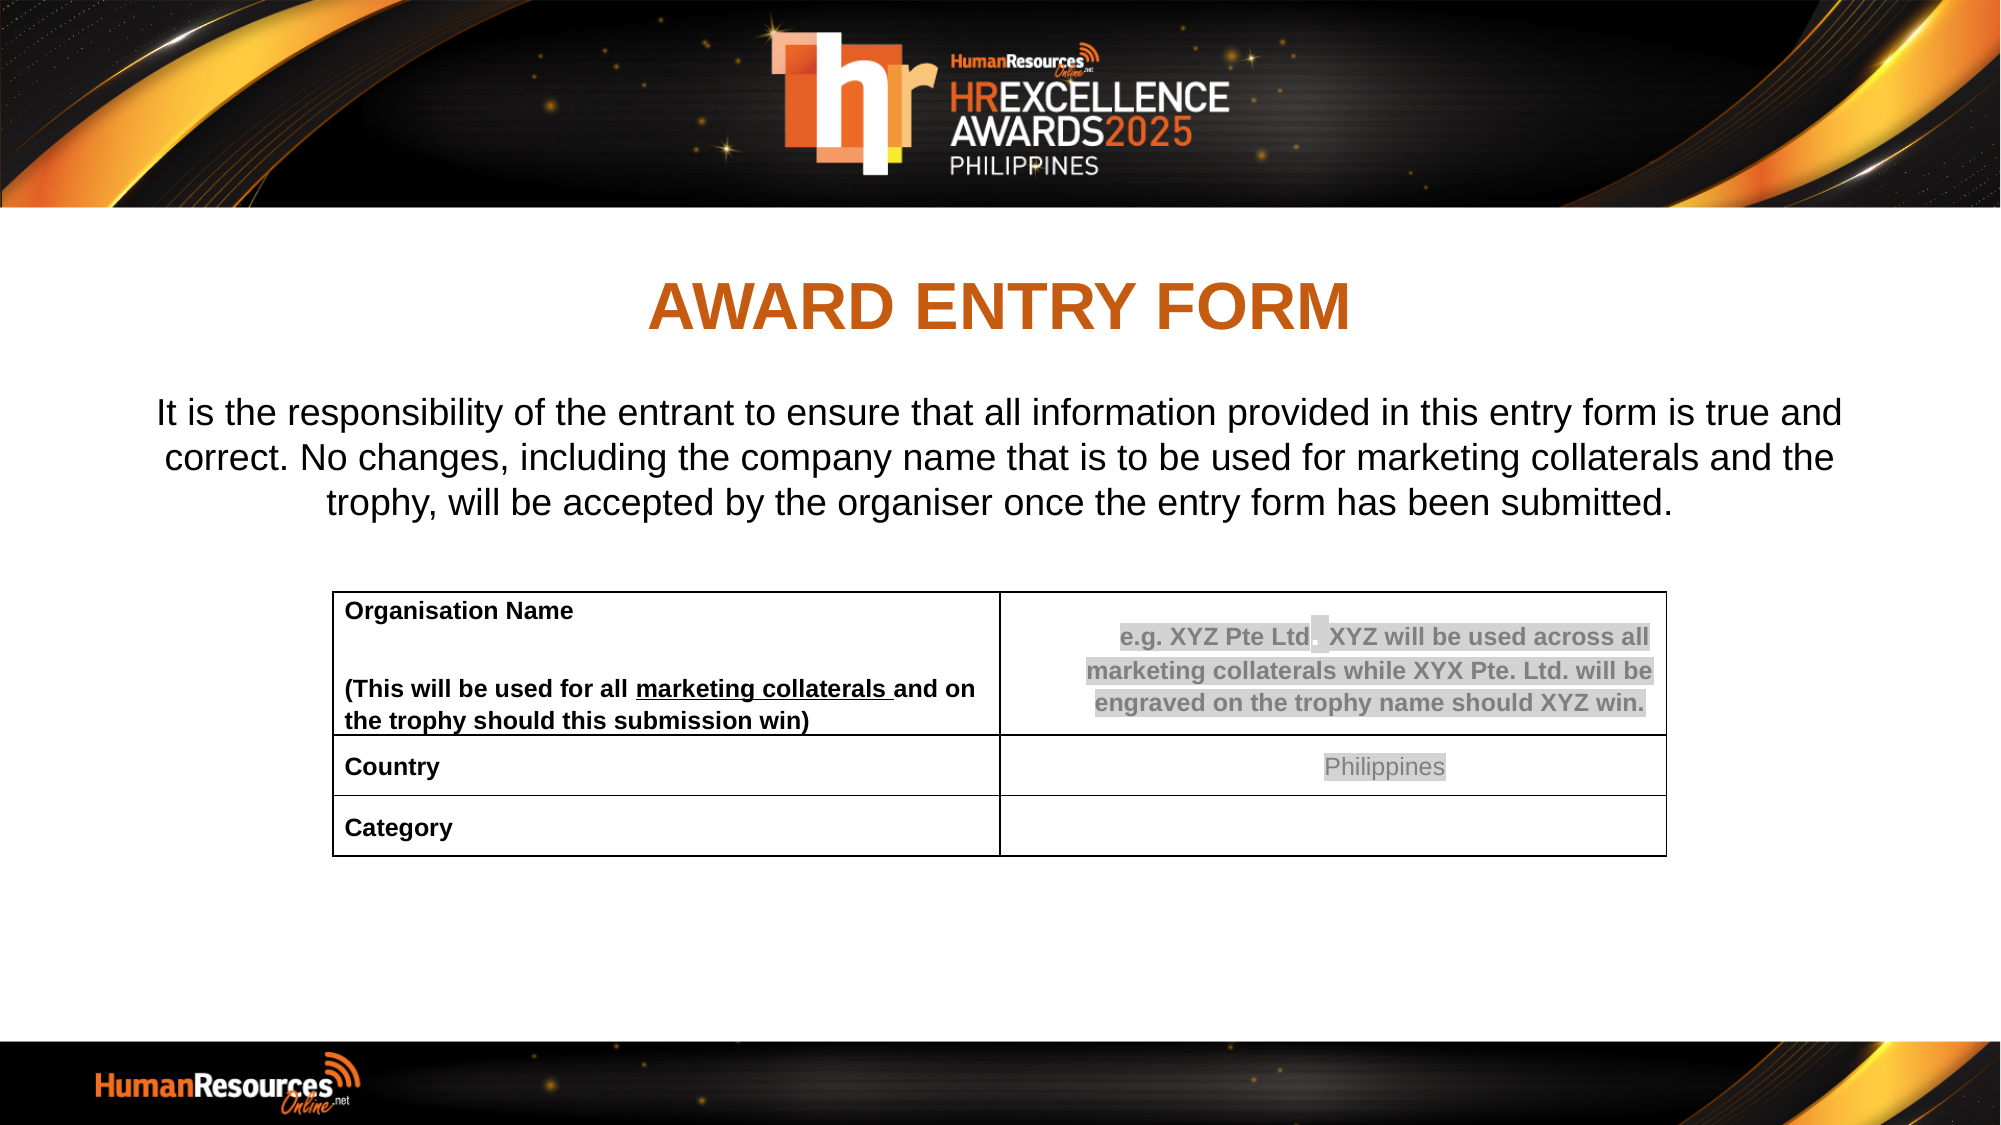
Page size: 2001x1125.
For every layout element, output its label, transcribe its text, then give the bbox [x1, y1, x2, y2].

table_cell Philippines [1001, 736, 1666, 795]
table_cell [1001, 796, 1666, 855]
table_header Organisation Name (This will be used for all marketing collaterals and on the trophy should this submission win) [334, 593, 999, 734]
text_box AWARD ENTRY FORM It is the responsibility of the entrant to ensure that all information provided in this entry form is true and correct. No changes, including the company name that is to be used for marketing collaterals and the trophy, will be accepted by the organiser once the entry form has been submitted. [132, 255, 1868, 530]
table_header e.g. XYZ Pte Ltd. XYZ will be used across all marketing collaterals while XYX Pte. Ltd. will be engraved on the trophy name should XYZ win. [1001, 593, 1666, 734]
table_cell Category [334, 796, 999, 855]
table_cell Country [334, 736, 999, 795]
picture [0, 0, 2001, 1125]
